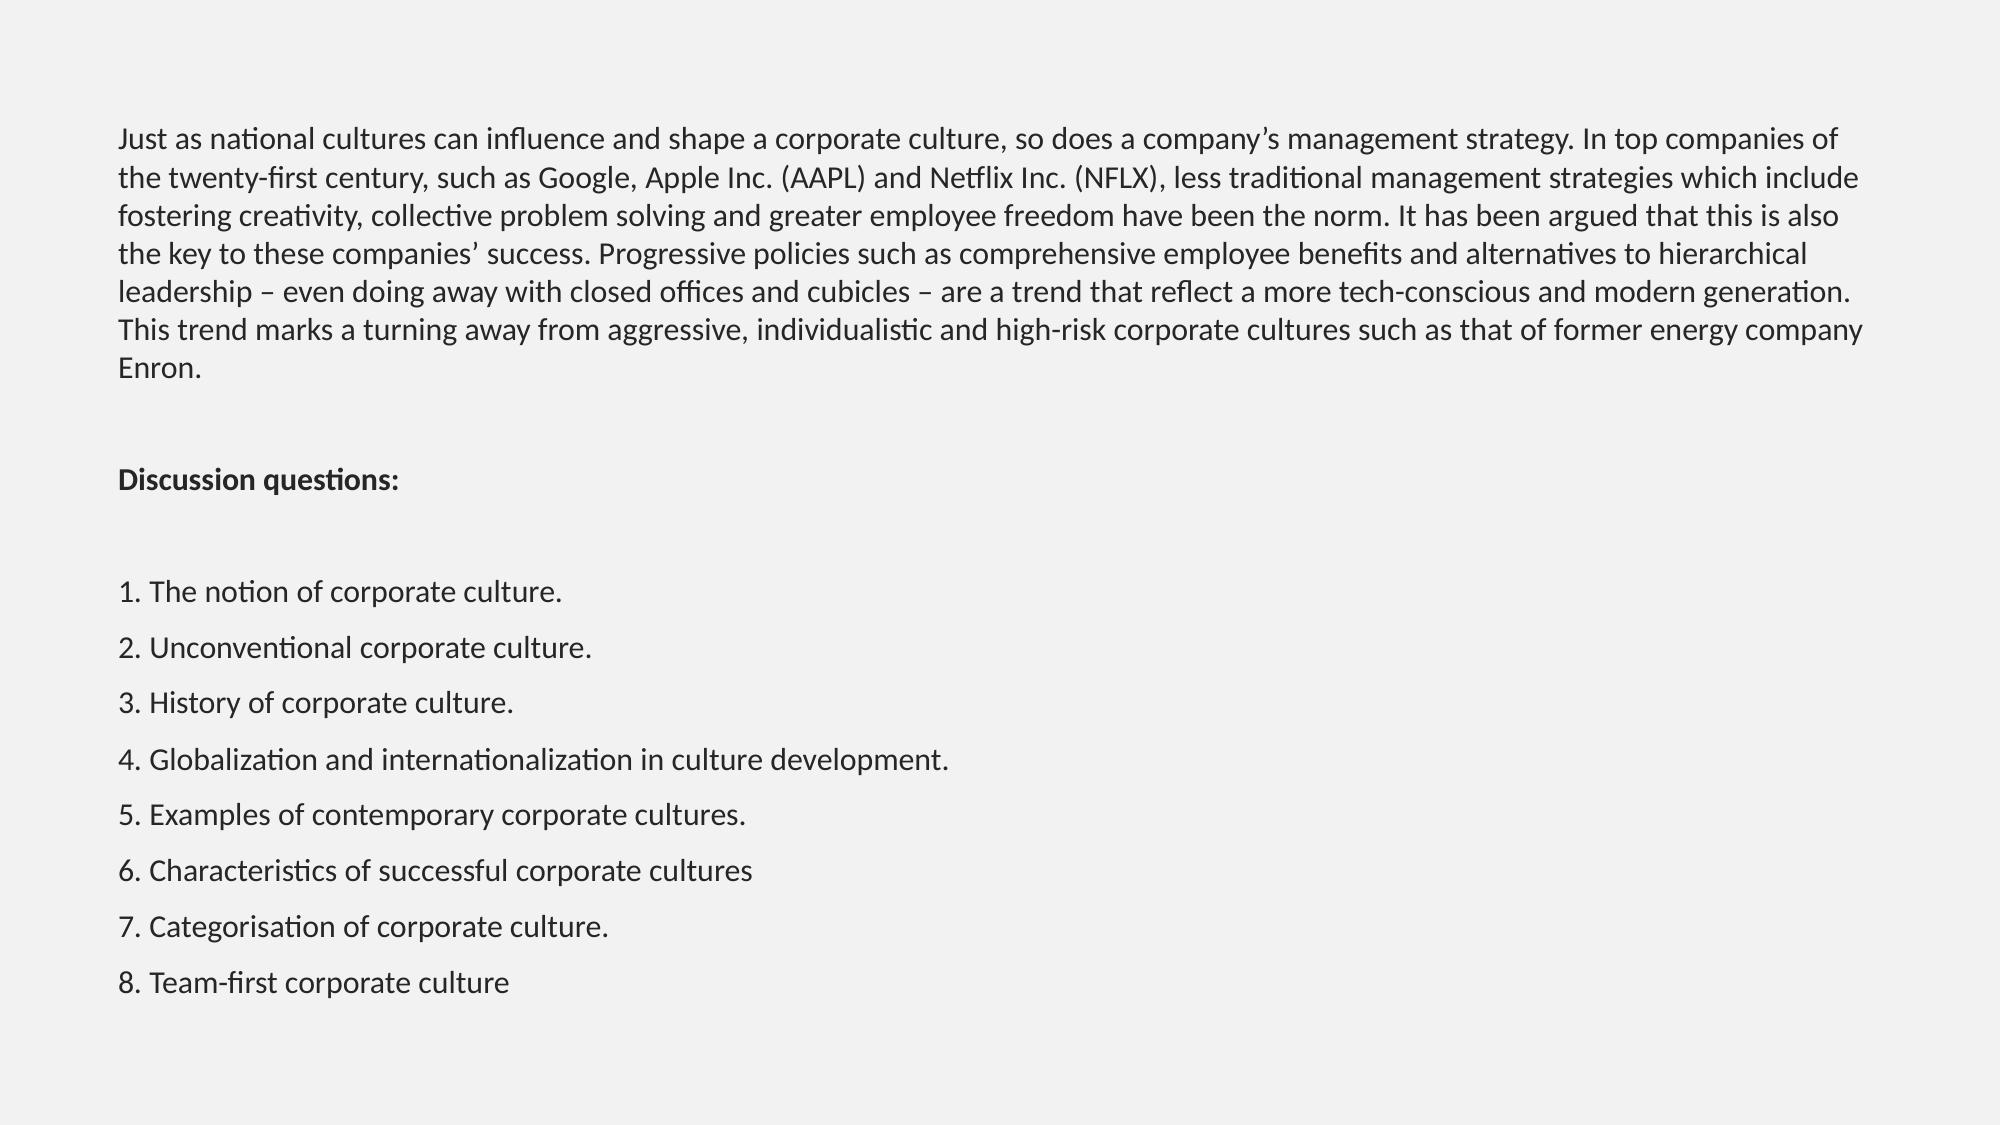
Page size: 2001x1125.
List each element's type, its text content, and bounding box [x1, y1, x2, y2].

list Just as national cultures can influence and shape a corporate culture, so does a company’s management strategy. In top companies of the twenty-first century, such as Google, Apple Inc. (AAPL) and Netflix Inc. (NFLX), less traditional management strategies which include fostering creativity, collective problem solving and greater employee freedom have been the norm. It has been argued that this is also the key to these companies’ success. Progressive policies such as comprehensive employee benefits and alternatives to hierarchical leadership – even doing away with closed offices and cubicles – are a trend that reflect a more tech-conscious and modern generation. This trend marks a turning away from aggressive, individualistic and high-risk corporate cultures such as that of former energy company Enron. Discussion questions: 1. The notion of corporate culture. 2. Unconventional corporate culture. 3. History of corporate culture. 4. Globalization and internationalization in culture development. 5. Examples of contemporary corporate cultures. 6. Characteristics of successful corporate cultures 7. Categorisation of corporate culture. 8. Team-first corporate culture [0, 0, 2000, 1125]
